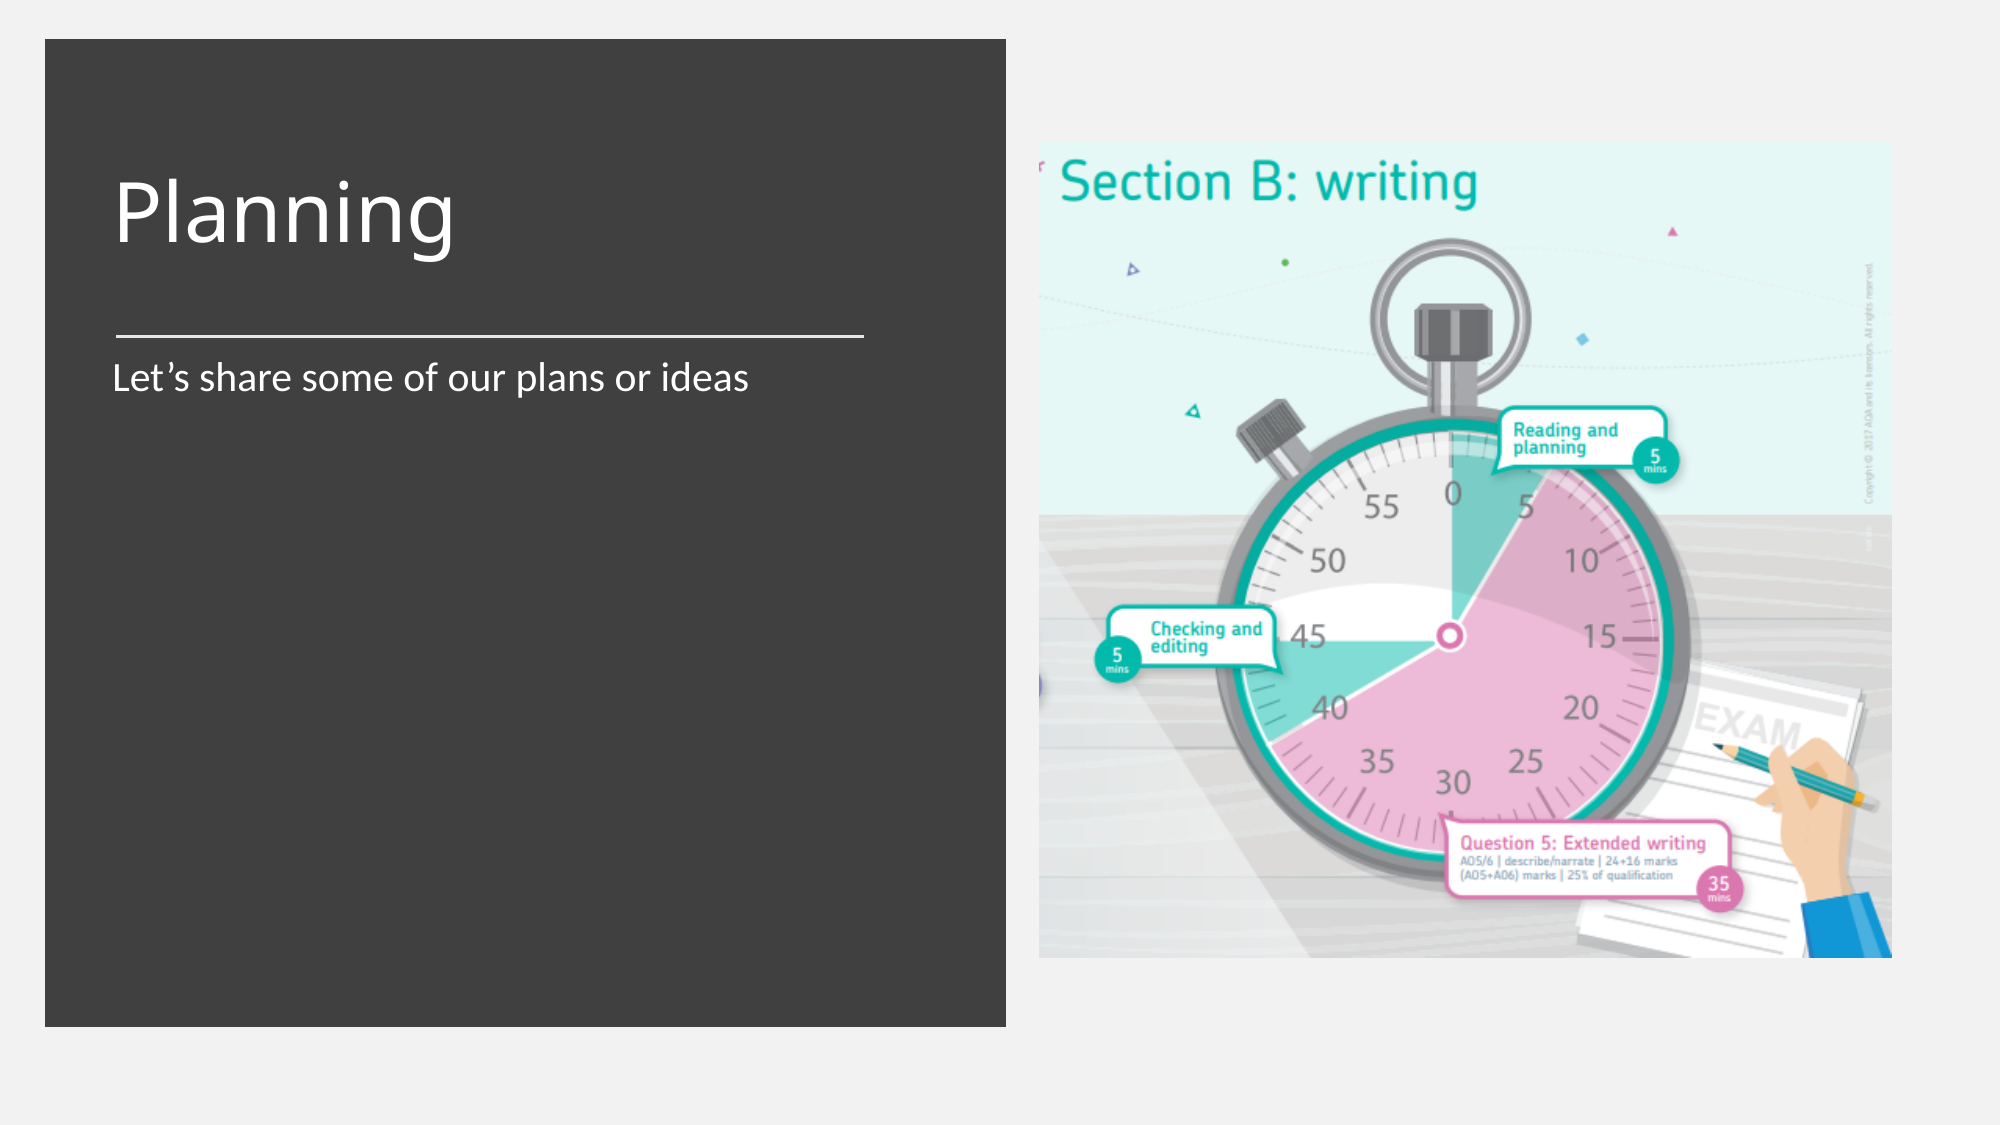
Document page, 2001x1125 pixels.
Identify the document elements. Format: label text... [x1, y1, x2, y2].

list Let’s share some of our plans or ideas [97, 348, 957, 967]
picture [1039, 129, 1921, 971]
title Planning [97, 105, 957, 326]
text_box [54, 49, 997, 1018]
